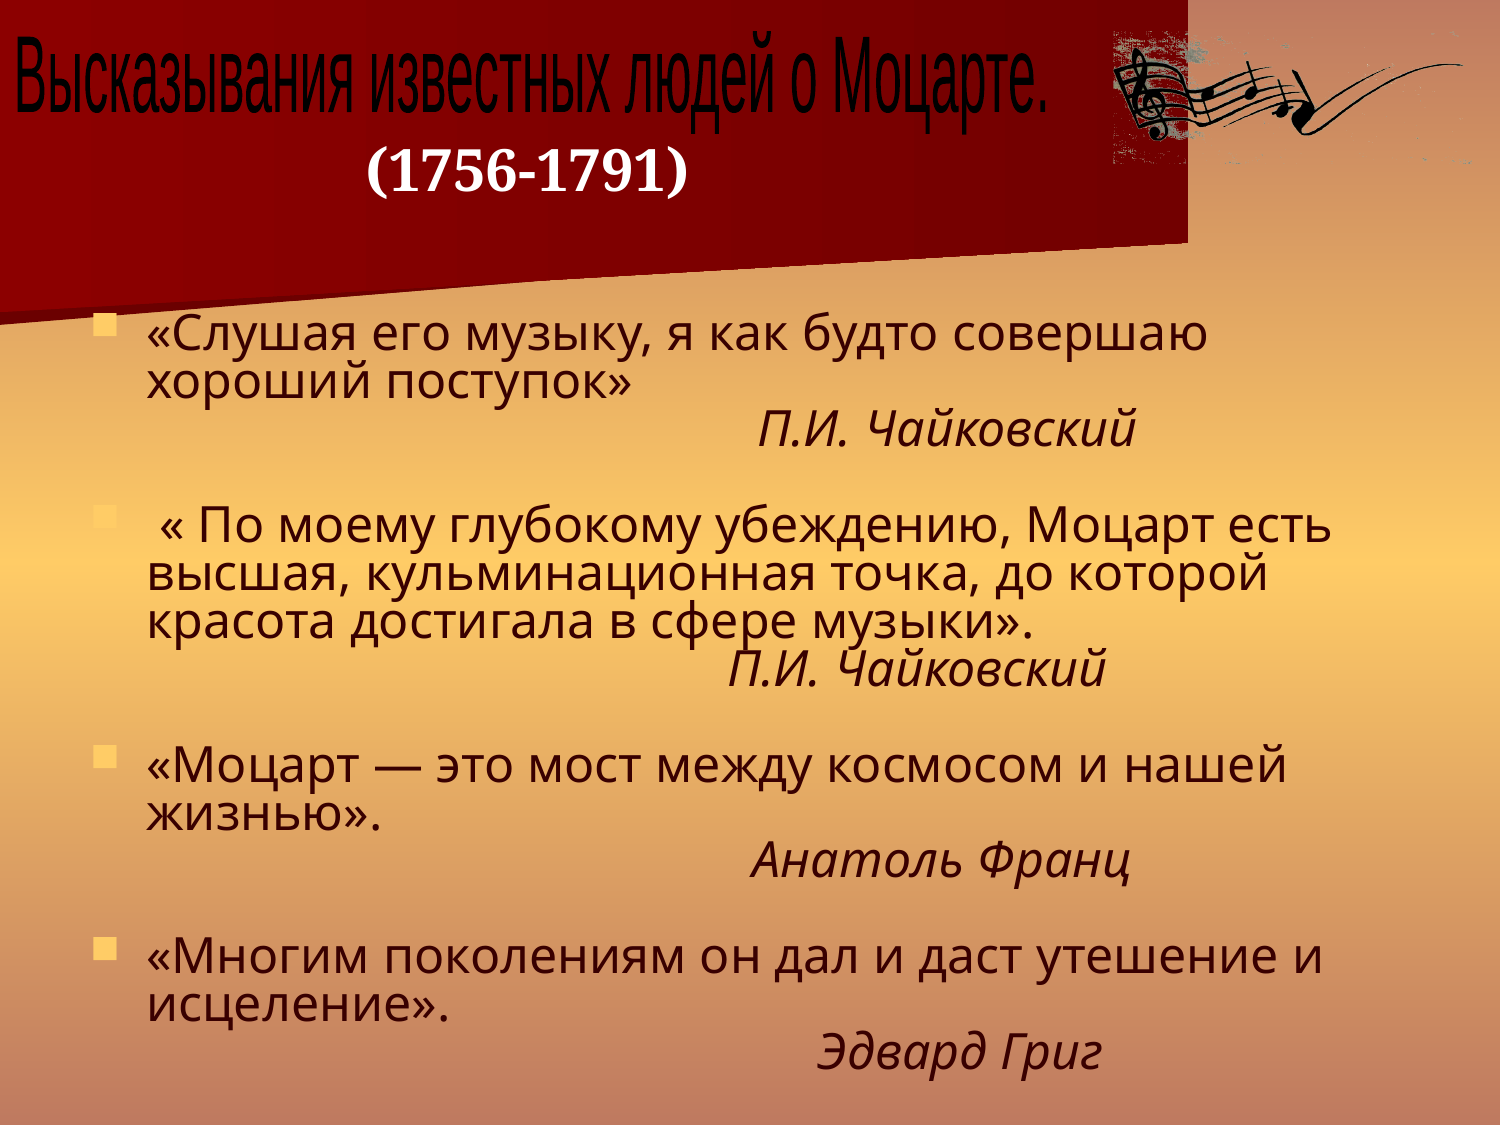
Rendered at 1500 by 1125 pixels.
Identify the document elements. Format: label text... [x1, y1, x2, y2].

text_box (1756-1791) [350, 125, 705, 211]
picture [1112, 30, 1473, 165]
list «Слушая его музыку, я как будто совершаю хороший поступок» П.И. Чайковский « По моему глубокому убеждению, Моцарт есть высшая, кульминационная точка, до которой красота достигала в сфере музыки». П.И. Чайковский «Моцарт — это мост между космосом и нашей жизнью». Анатоль Франц «Многим поколениям он дал и даст утешение и исцеление». Эдвард Григ [74, 304, 1426, 1001]
